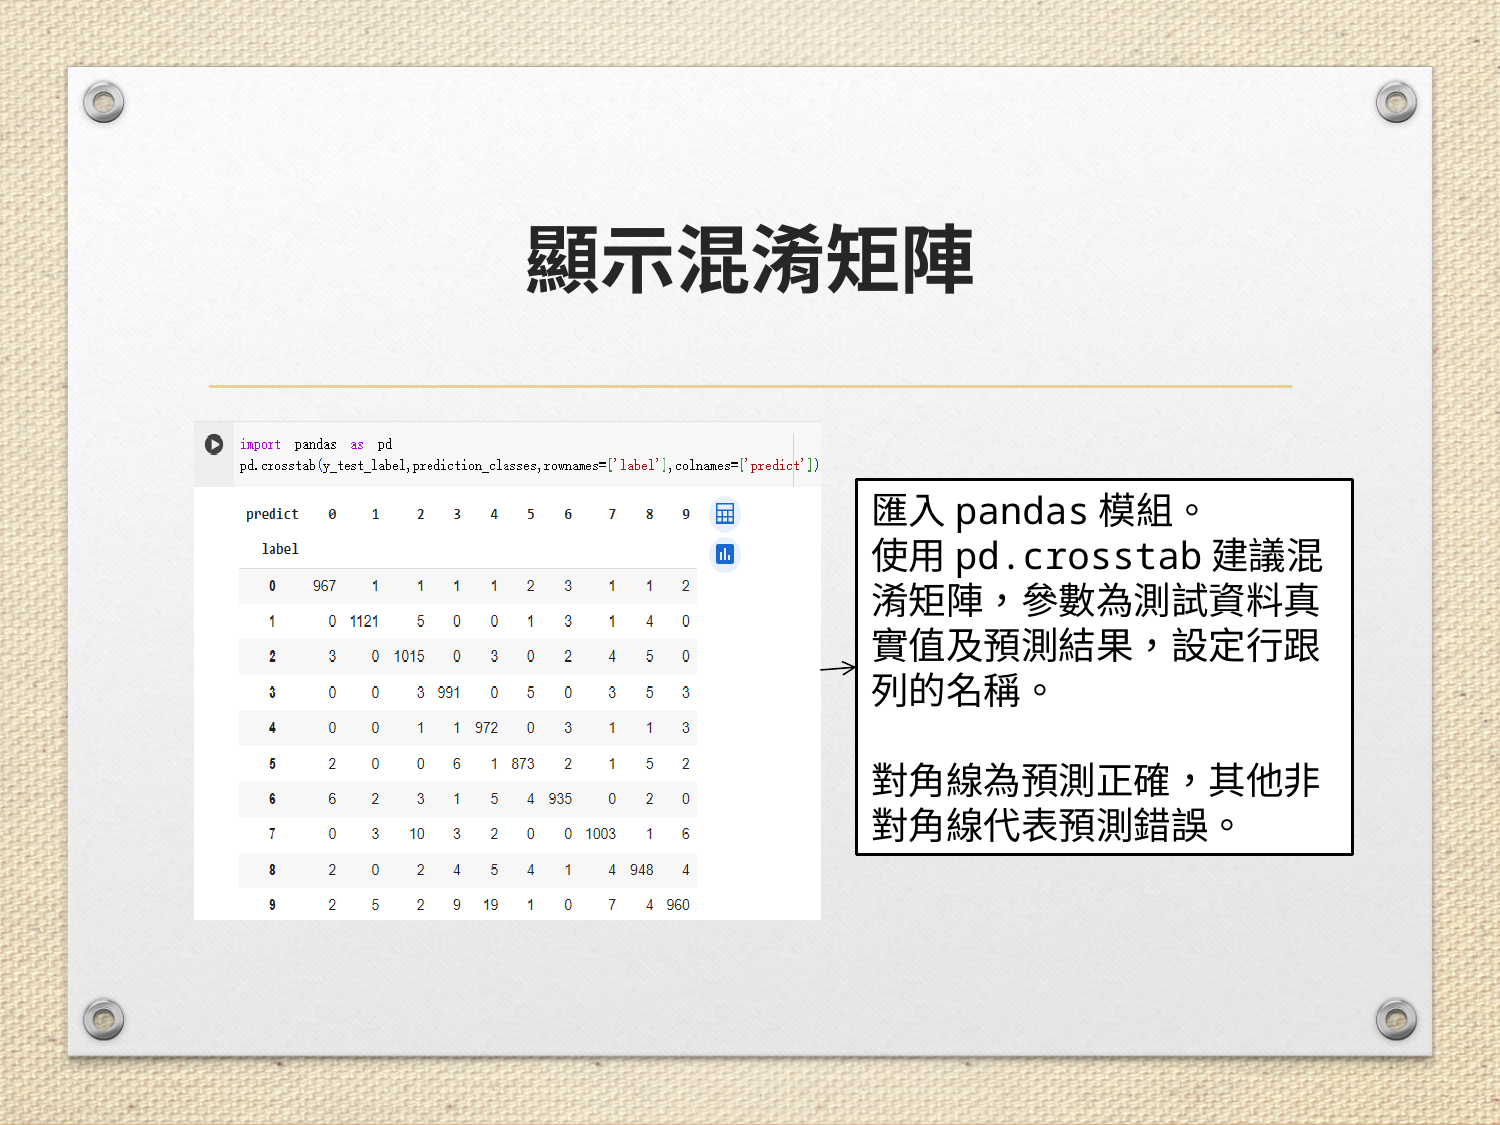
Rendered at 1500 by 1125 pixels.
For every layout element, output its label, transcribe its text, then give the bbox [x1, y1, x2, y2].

text_box 匯入pandas模組。 使用pd.crosstab建議混淆矩陣，參數為測試資料真實值及預測結果，設定行跟列的名稱。 對角線為預測正確，其他非對角線代表預測錯誤。 [855, 478, 1354, 856]
list [193, 408, 1309, 974]
picture [0, 0, 1500, 1125]
title 顯示混淆矩陣 [193, 150, 1309, 365]
